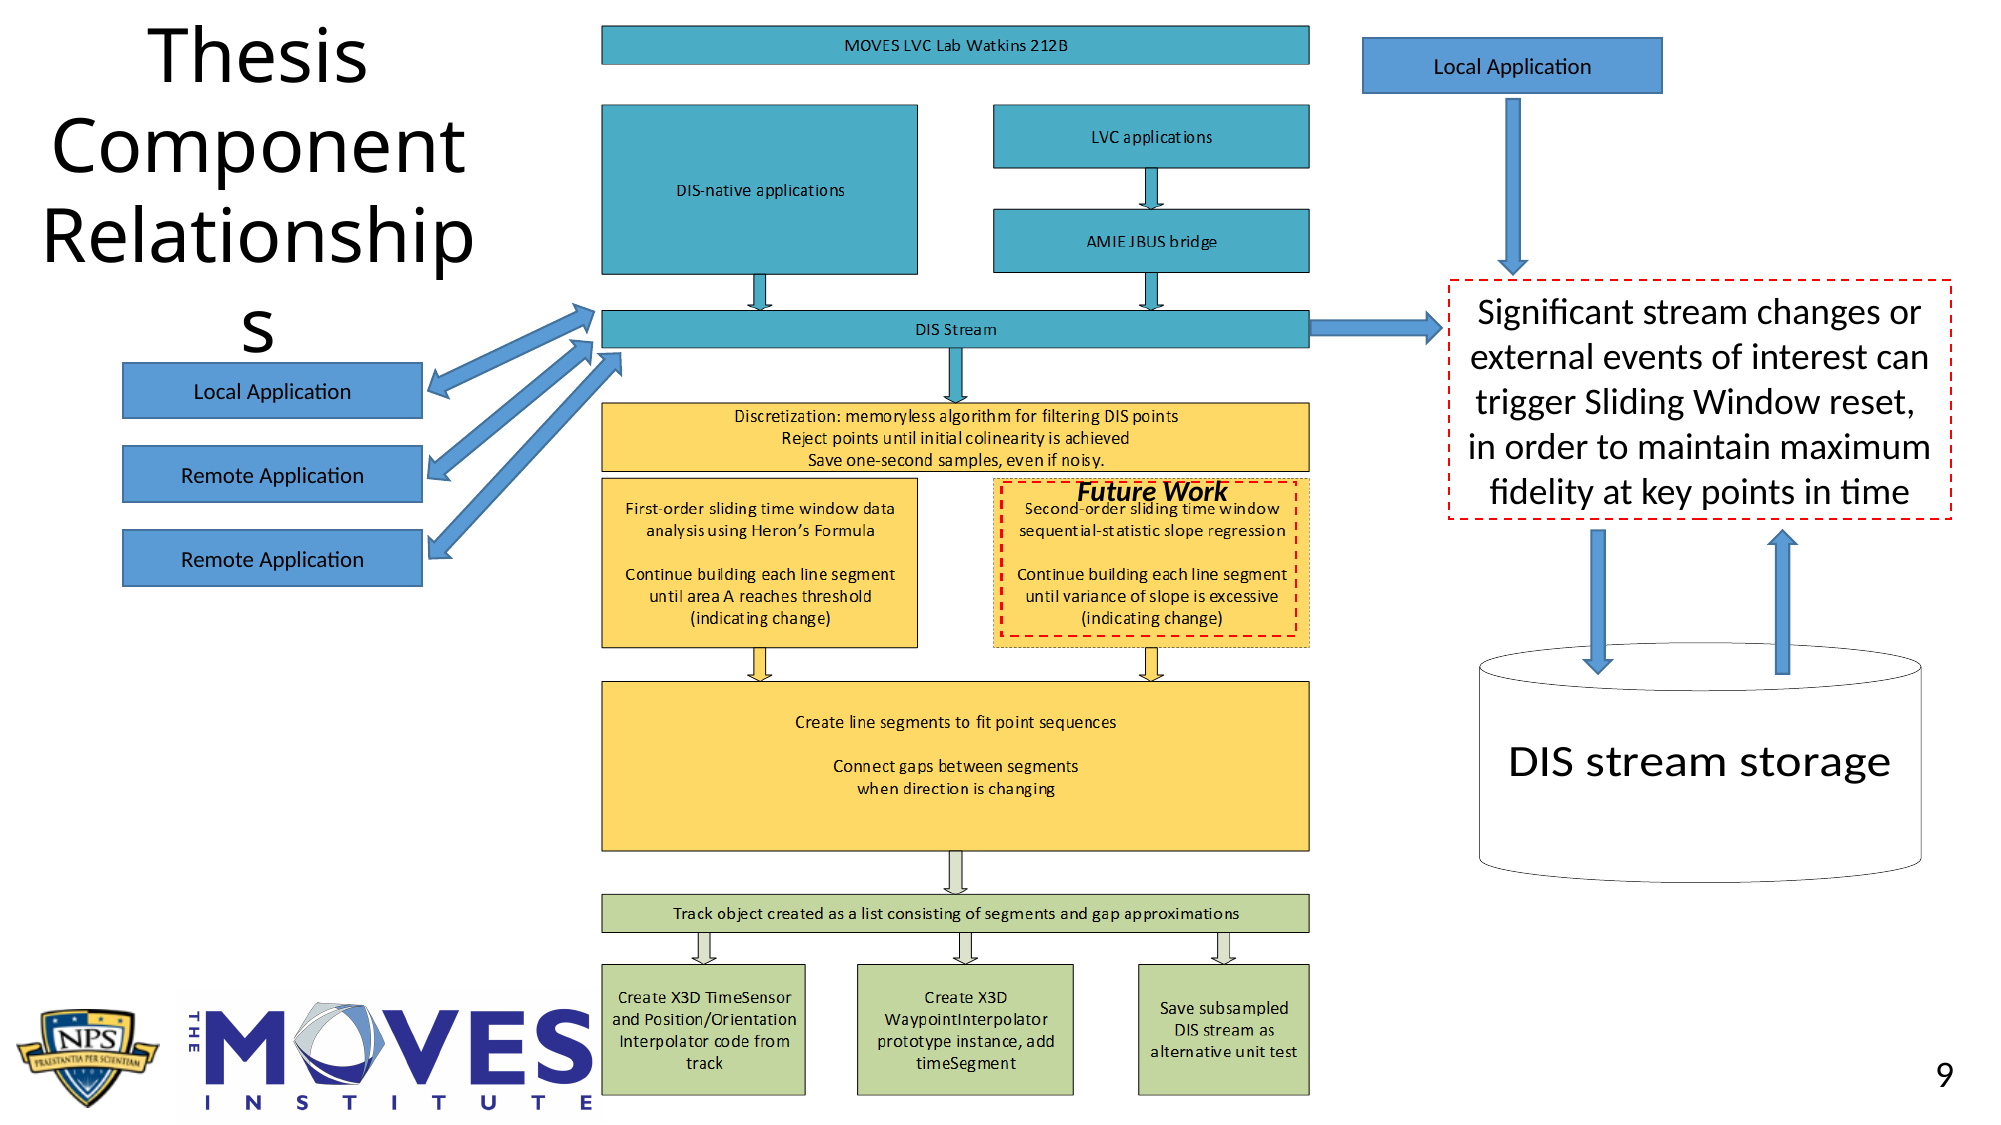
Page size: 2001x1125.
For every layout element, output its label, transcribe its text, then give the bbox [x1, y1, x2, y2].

text_box Remote Application [122, 445, 423, 503]
picture [16, 1009, 160, 1108]
text_box Local Application [122, 362, 423, 419]
text_box Local Application [1362, 37, 1663, 94]
text_box Remote Application [122, 529, 423, 587]
text_box [426, 302, 596, 400]
text_box [1590, 529, 1606, 640]
text_box [1311, 310, 1444, 346]
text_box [1001, 464, 1297, 637]
text_box [1766, 528, 1799, 640]
text_box [426, 339, 594, 482]
text_box Thesis Component Relationships [9, 0, 507, 375]
text_box Significant stream changes or external events of interest can trigger Sliding Window reset, in order to maintain maximum fidelity at key points in time [1448, 279, 1952, 520]
text_box [1497, 97, 1530, 276]
picture [176, 24, 1311, 1124]
text_box [427, 363, 599, 560]
picture [1476, 640, 1924, 885]
text_box 9 [1888, 1042, 1969, 1105]
